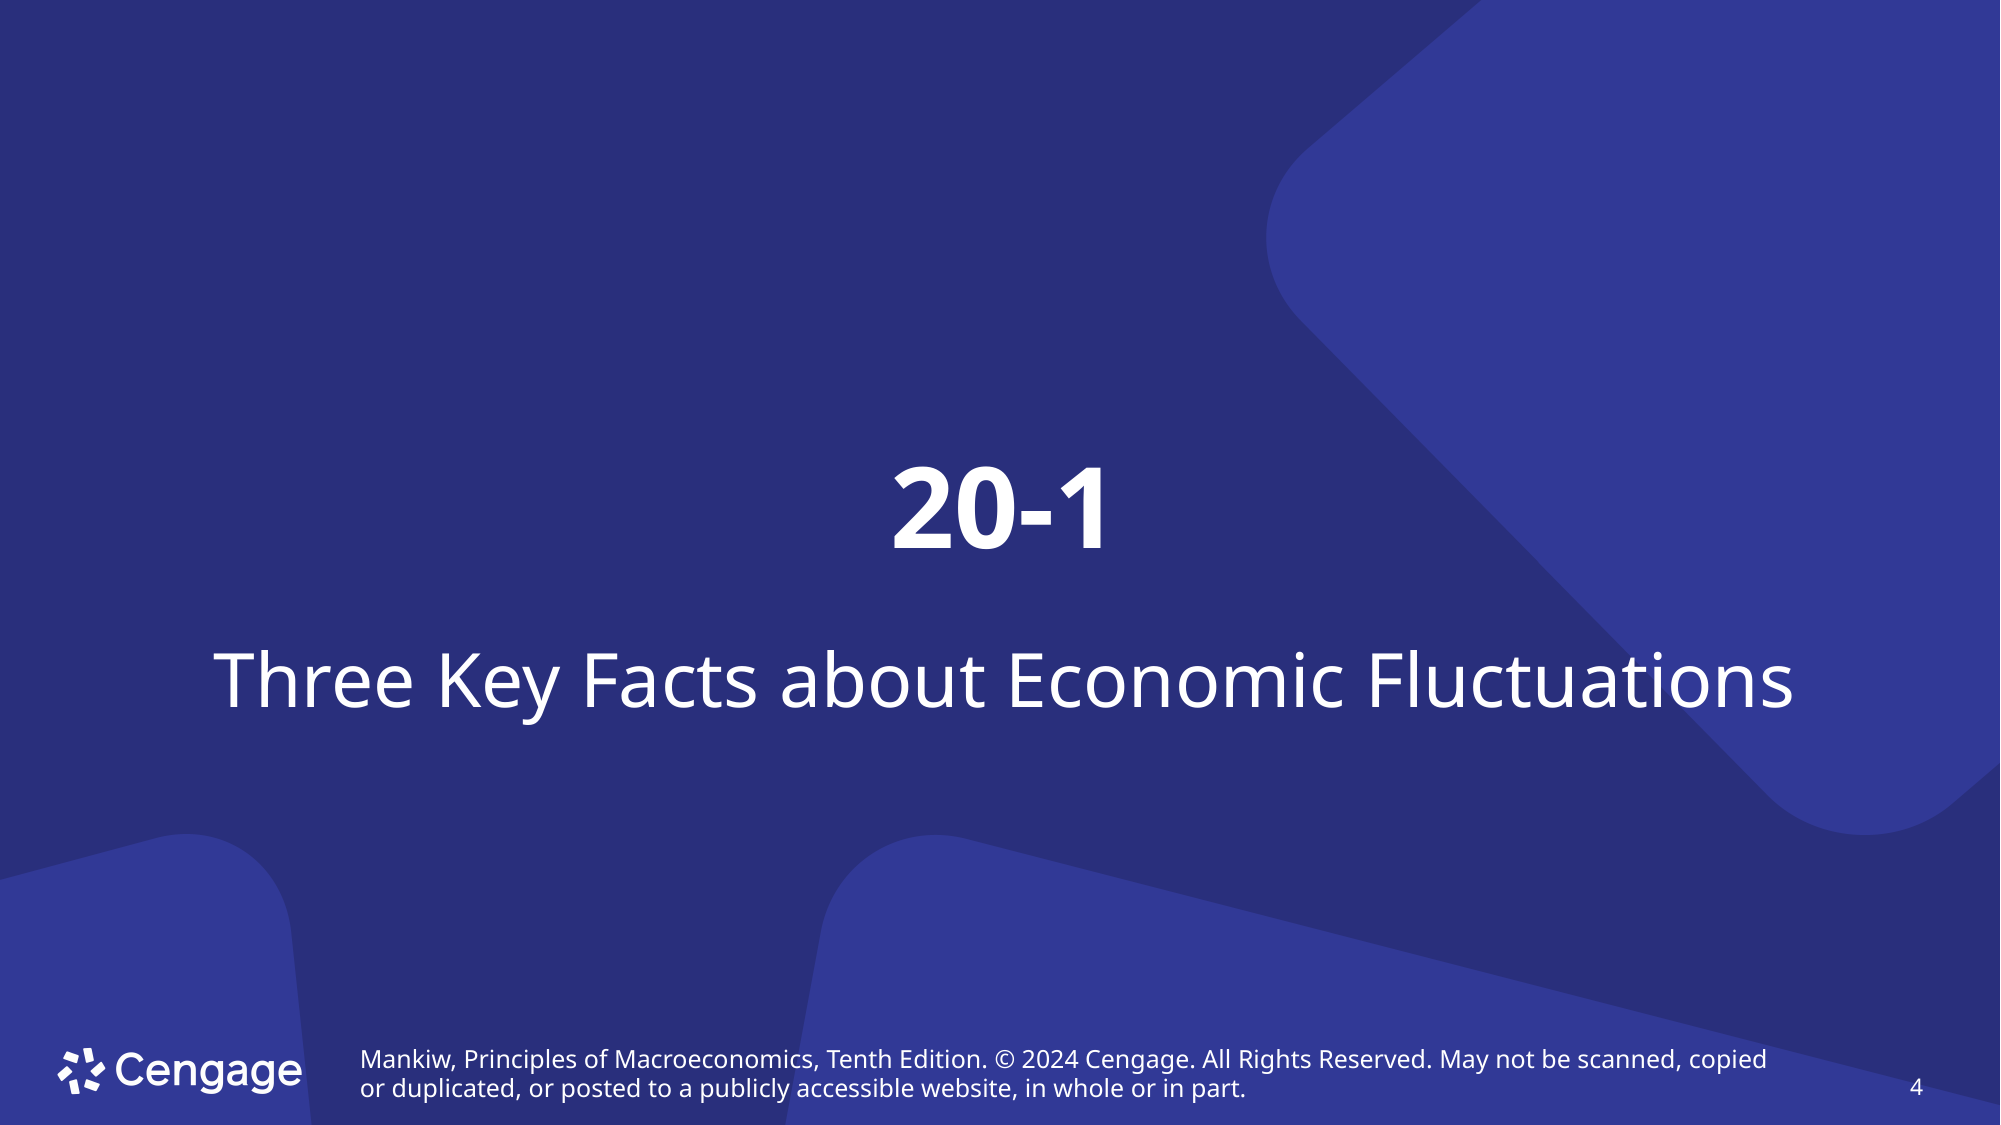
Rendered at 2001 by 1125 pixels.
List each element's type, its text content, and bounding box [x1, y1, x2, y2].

picture [0, 0, 2000, 1125]
title 20-1 [150, 189, 1860, 581]
subtitle Three Key Facts about Economic Fluctuations [150, 624, 1860, 859]
